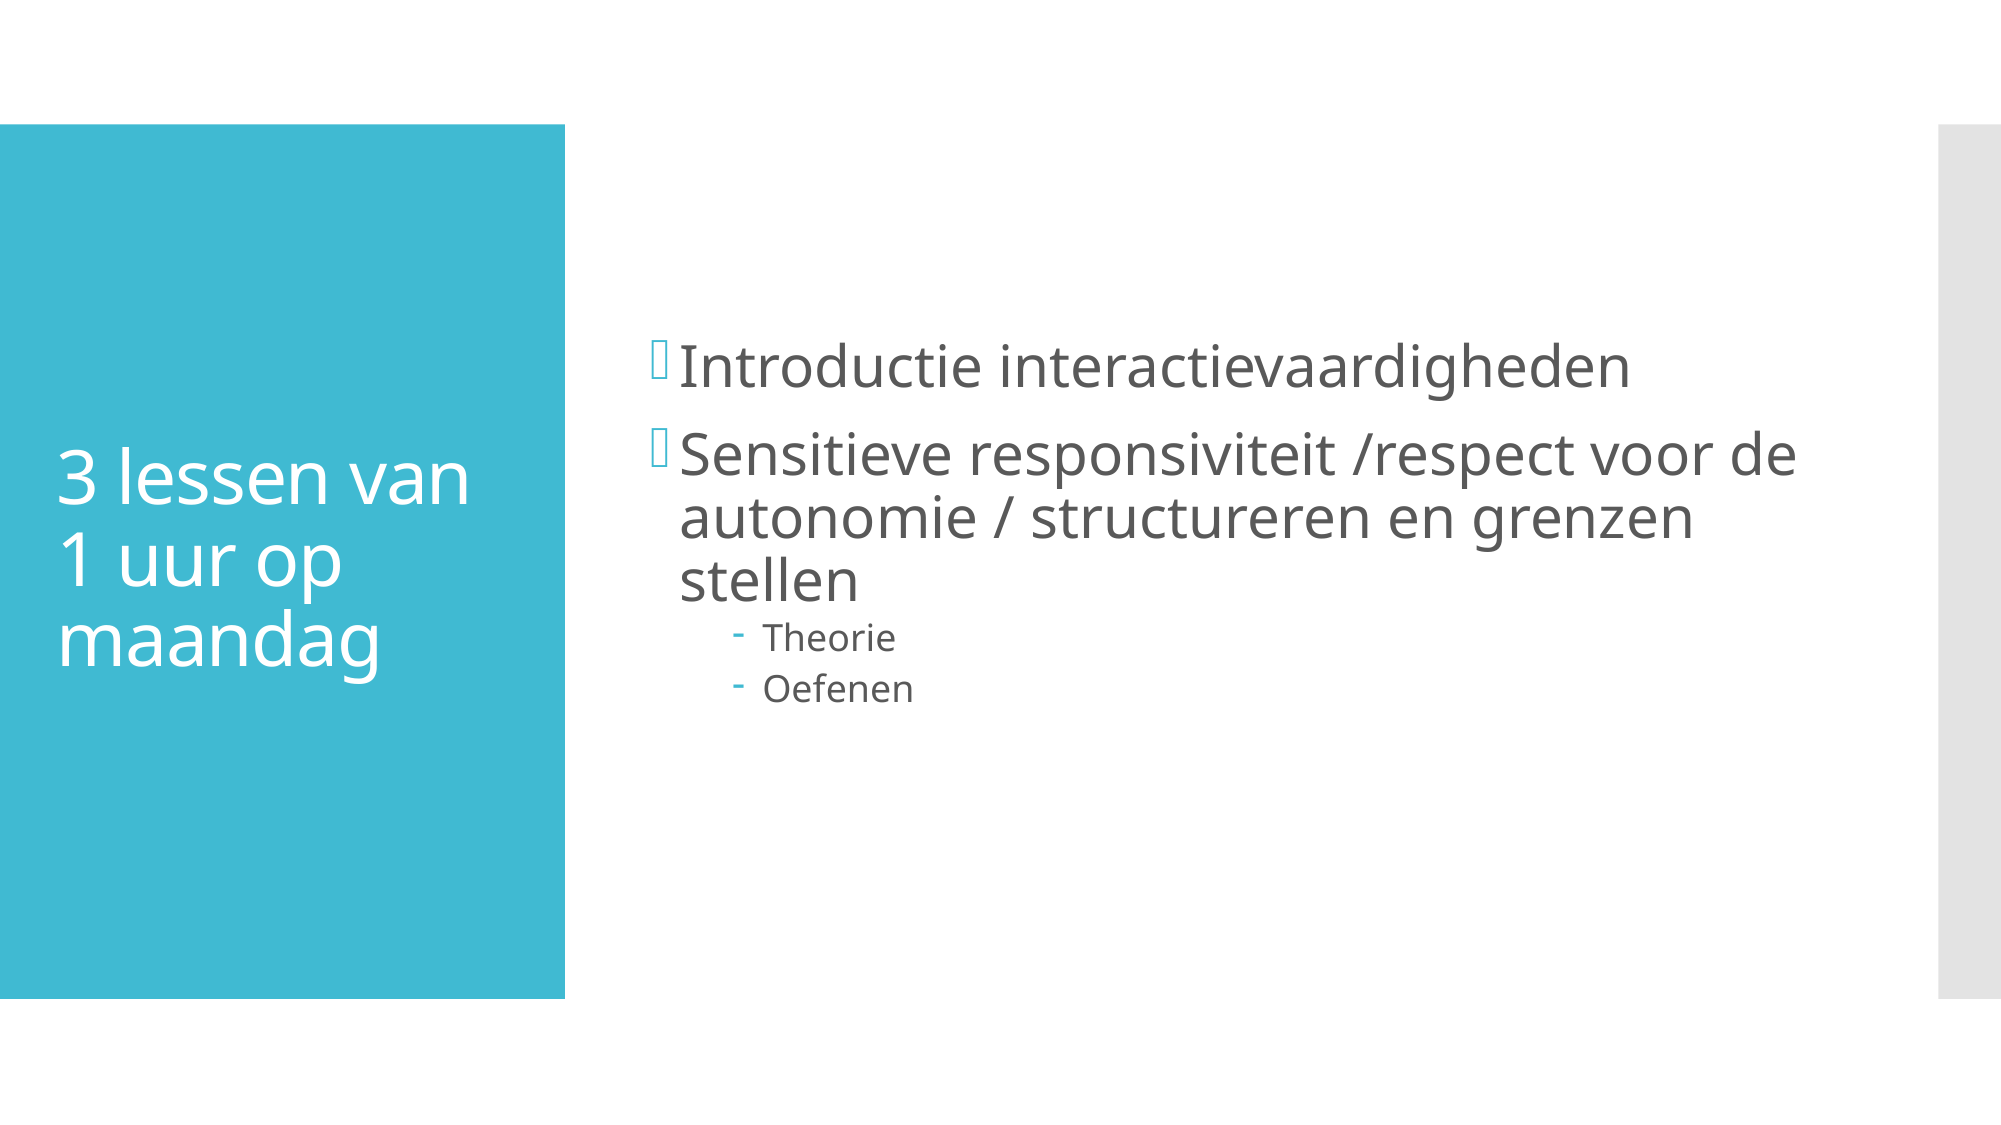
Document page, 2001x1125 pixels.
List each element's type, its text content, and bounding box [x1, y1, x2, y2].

list Introductie interactievaardigheden Sensitieve responsiviteit /respect voor de autonomie / structureren en grenzen stellen Theorie Oefenen [634, 141, 1835, 982]
title 3 lessen van 1 uur op maandag [41, 184, 525, 940]
